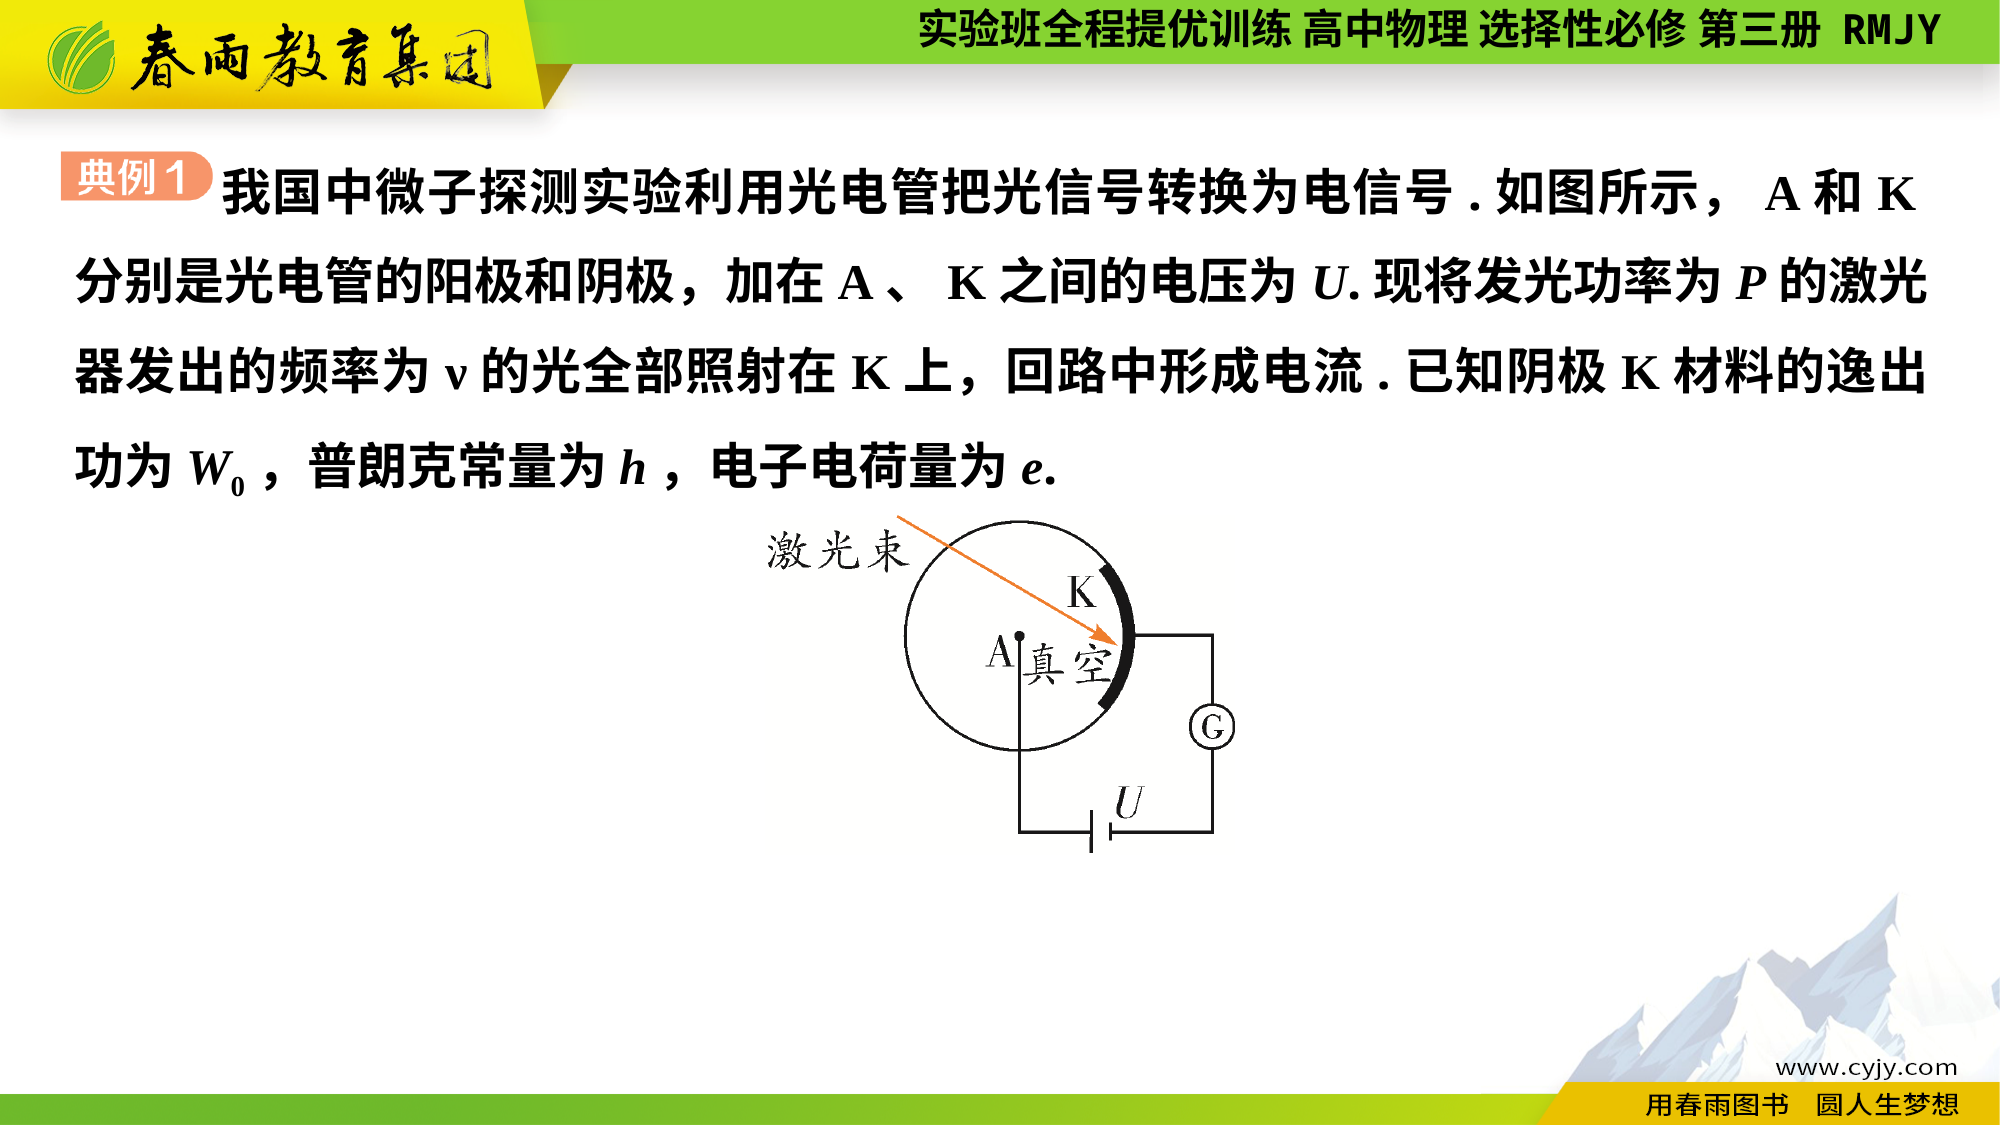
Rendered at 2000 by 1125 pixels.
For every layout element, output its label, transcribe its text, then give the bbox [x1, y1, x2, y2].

picture [0, 0, 2000, 1125]
list 我国中微子探测实验利用光电管把光信号转换为电信号.如图所示，A和K分别是光电管的阳极和阴极，加在A、K之间的电压为U.现将发光功率为P的激光器发出的频率为ν的光全部照射在K上，回路中形成电流.已知阴极K材料的逸出功为W0，普朗克常量为h，电子电荷量为e. [59, 122, 1944, 490]
